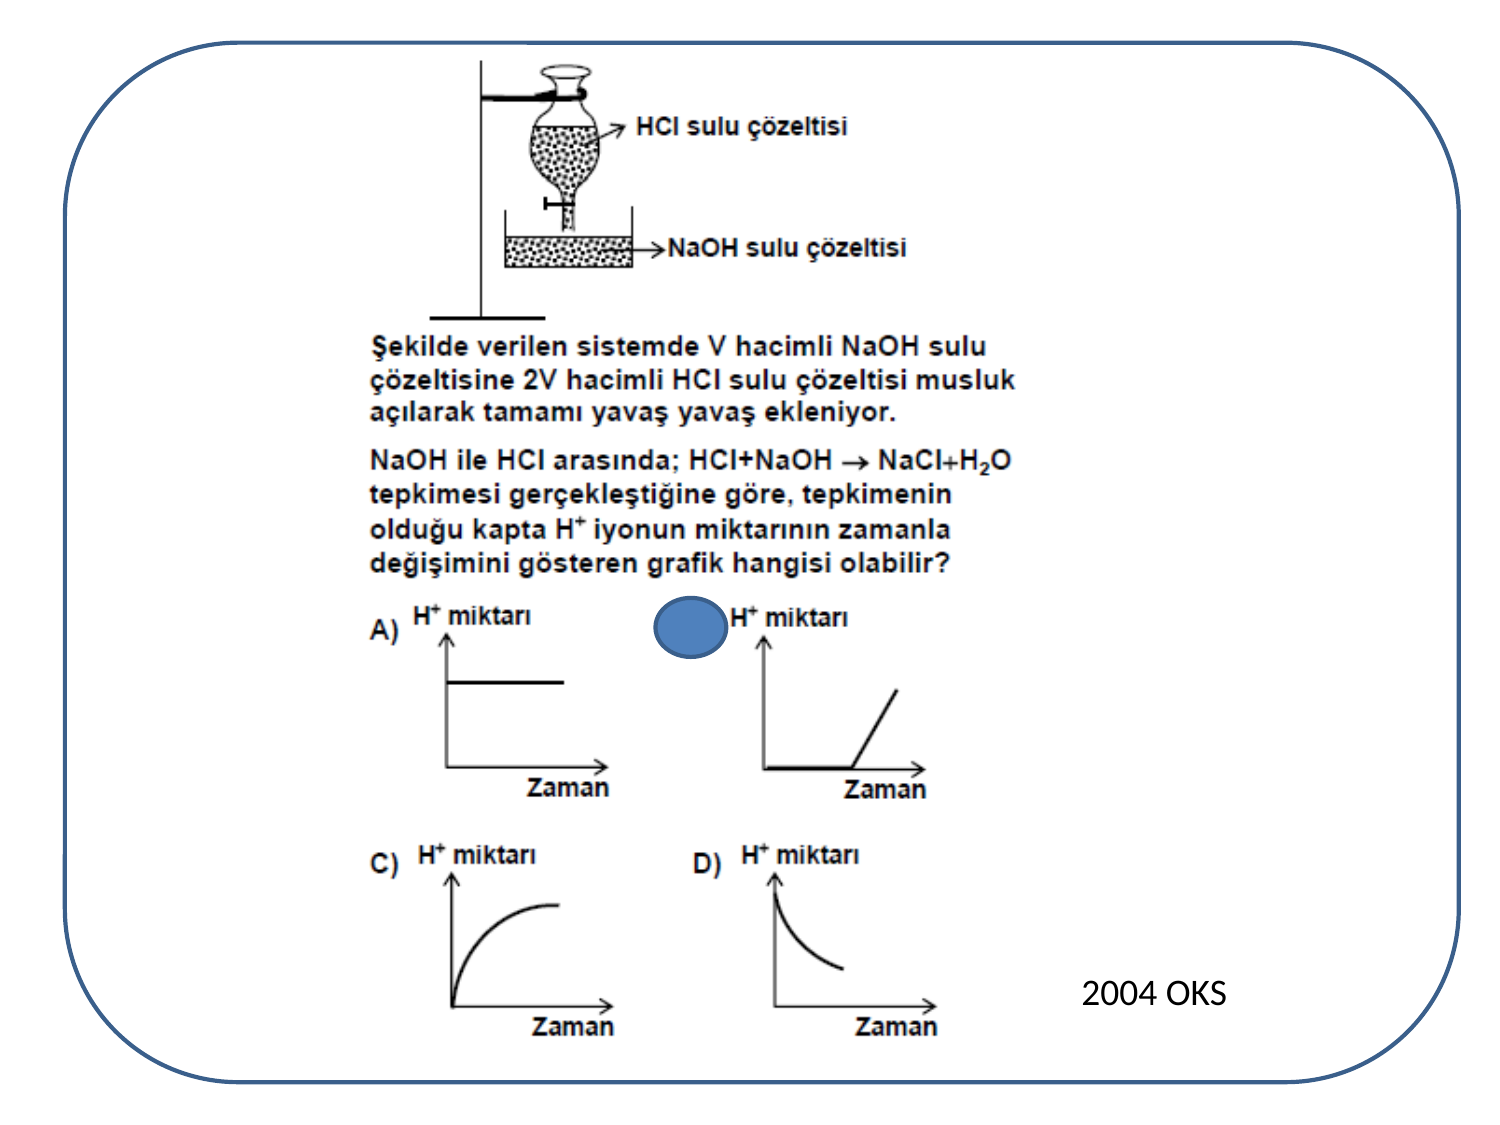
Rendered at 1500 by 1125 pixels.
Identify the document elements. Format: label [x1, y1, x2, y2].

picture [362, 46, 1029, 1054]
text_box [62, 40, 1461, 1085]
